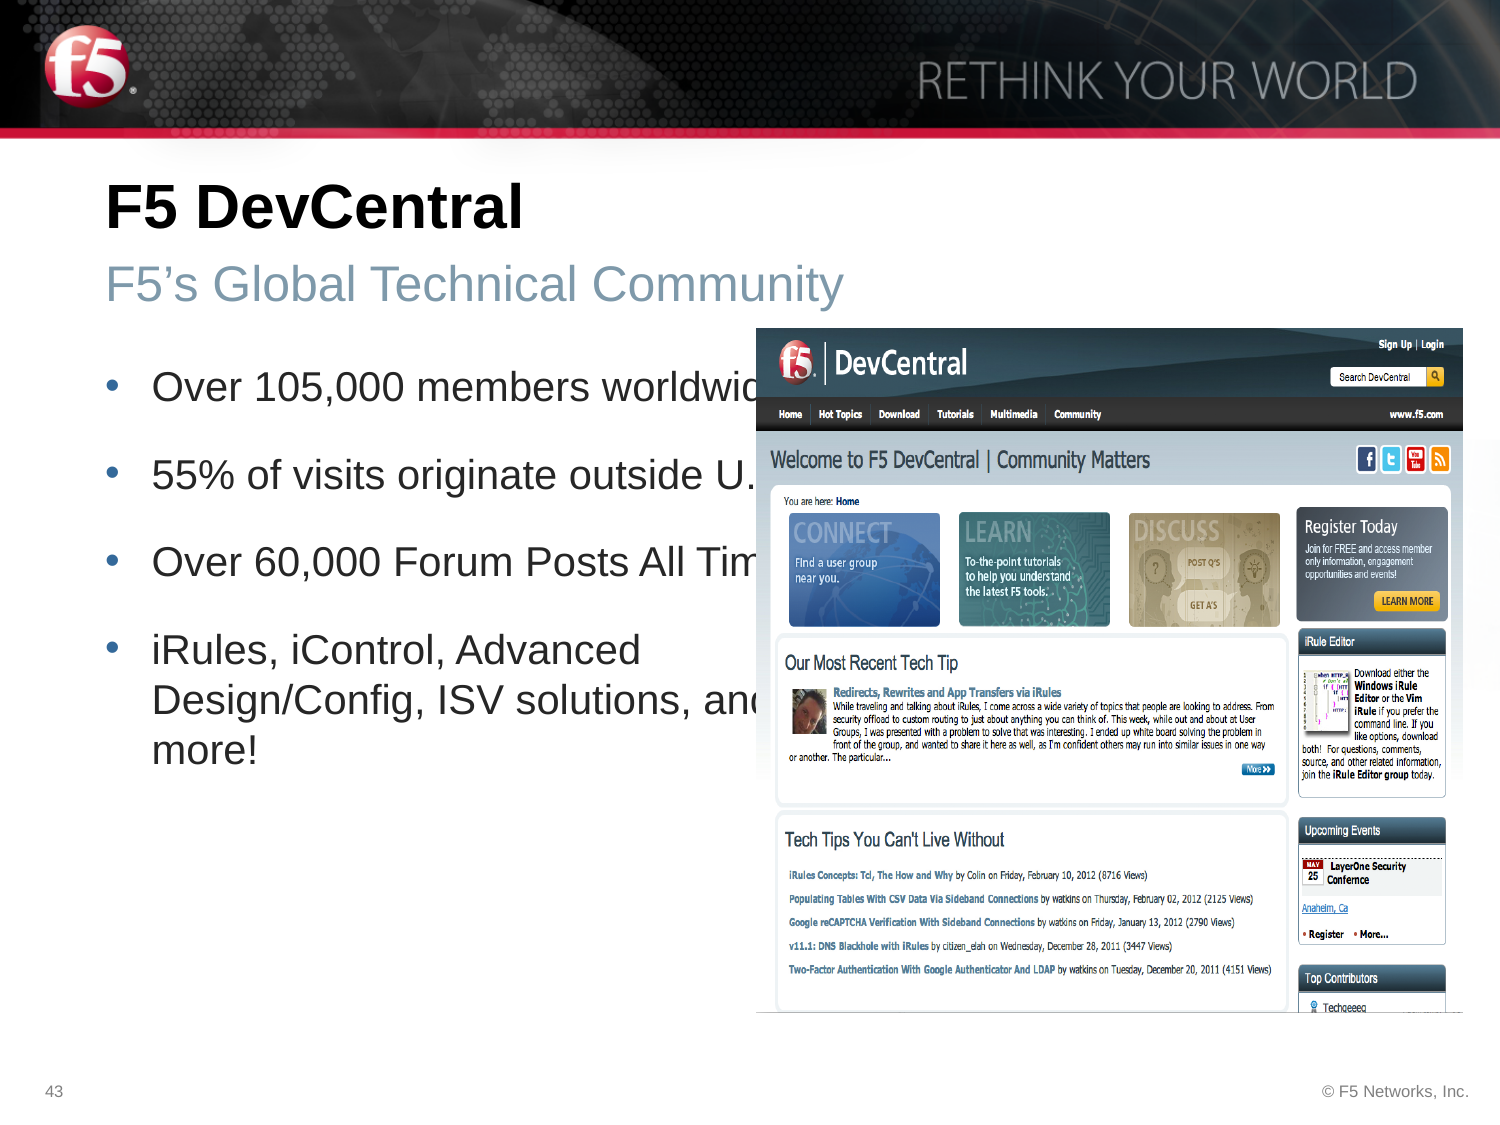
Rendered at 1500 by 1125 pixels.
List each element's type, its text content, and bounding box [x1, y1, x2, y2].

picture [0, 0, 1500, 1125]
title F5 DevCentral F5’s Global Technical Community [104, 169, 1488, 351]
list Over 105,000 members worldwide 55% of visits originate outside U.S. Over 60,000 Forum Posts All Time iRules, iControl, Advanced Design/Config, ISV solutions, and more! [105, 360, 863, 1060]
